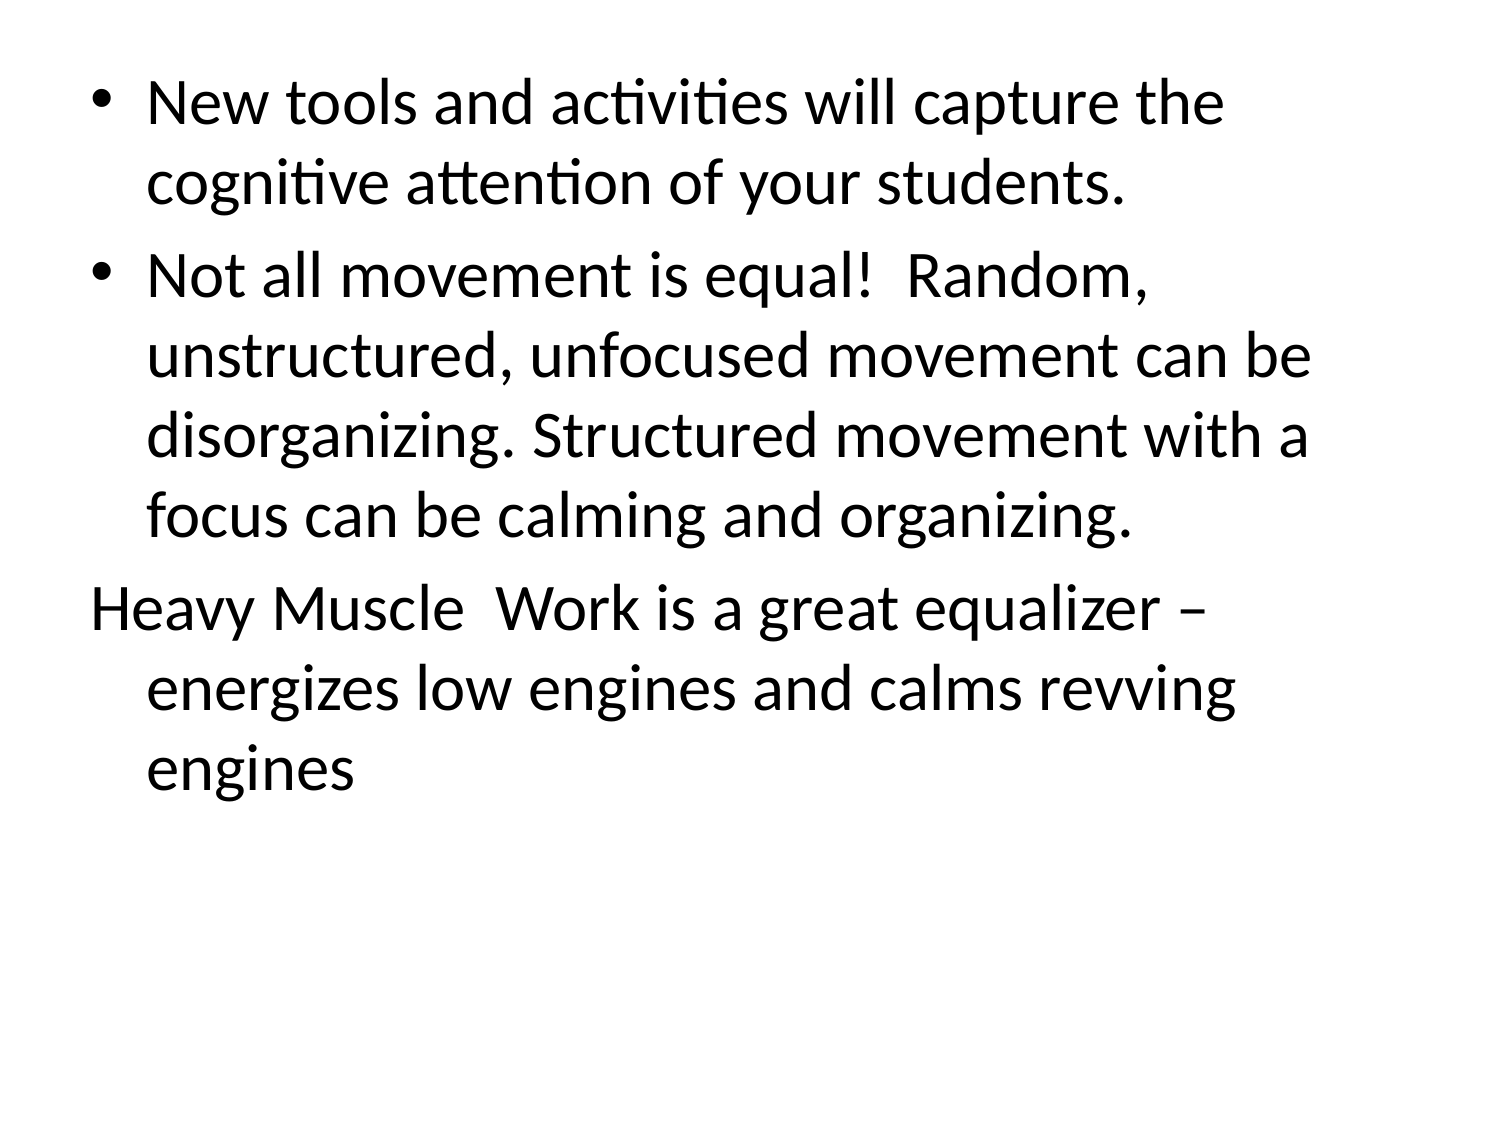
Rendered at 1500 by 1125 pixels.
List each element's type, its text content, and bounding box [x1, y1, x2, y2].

list New tools and activities will capture the cognitive attention of your students. Not all movement is equal! Random, unstructured, unfocused movement can be disorganizing. Structured movement with a focus can be calming and organizing. Heavy Muscle Work is a great equalizer – energizes low engines and calms revving engines [75, 50, 1425, 1063]
